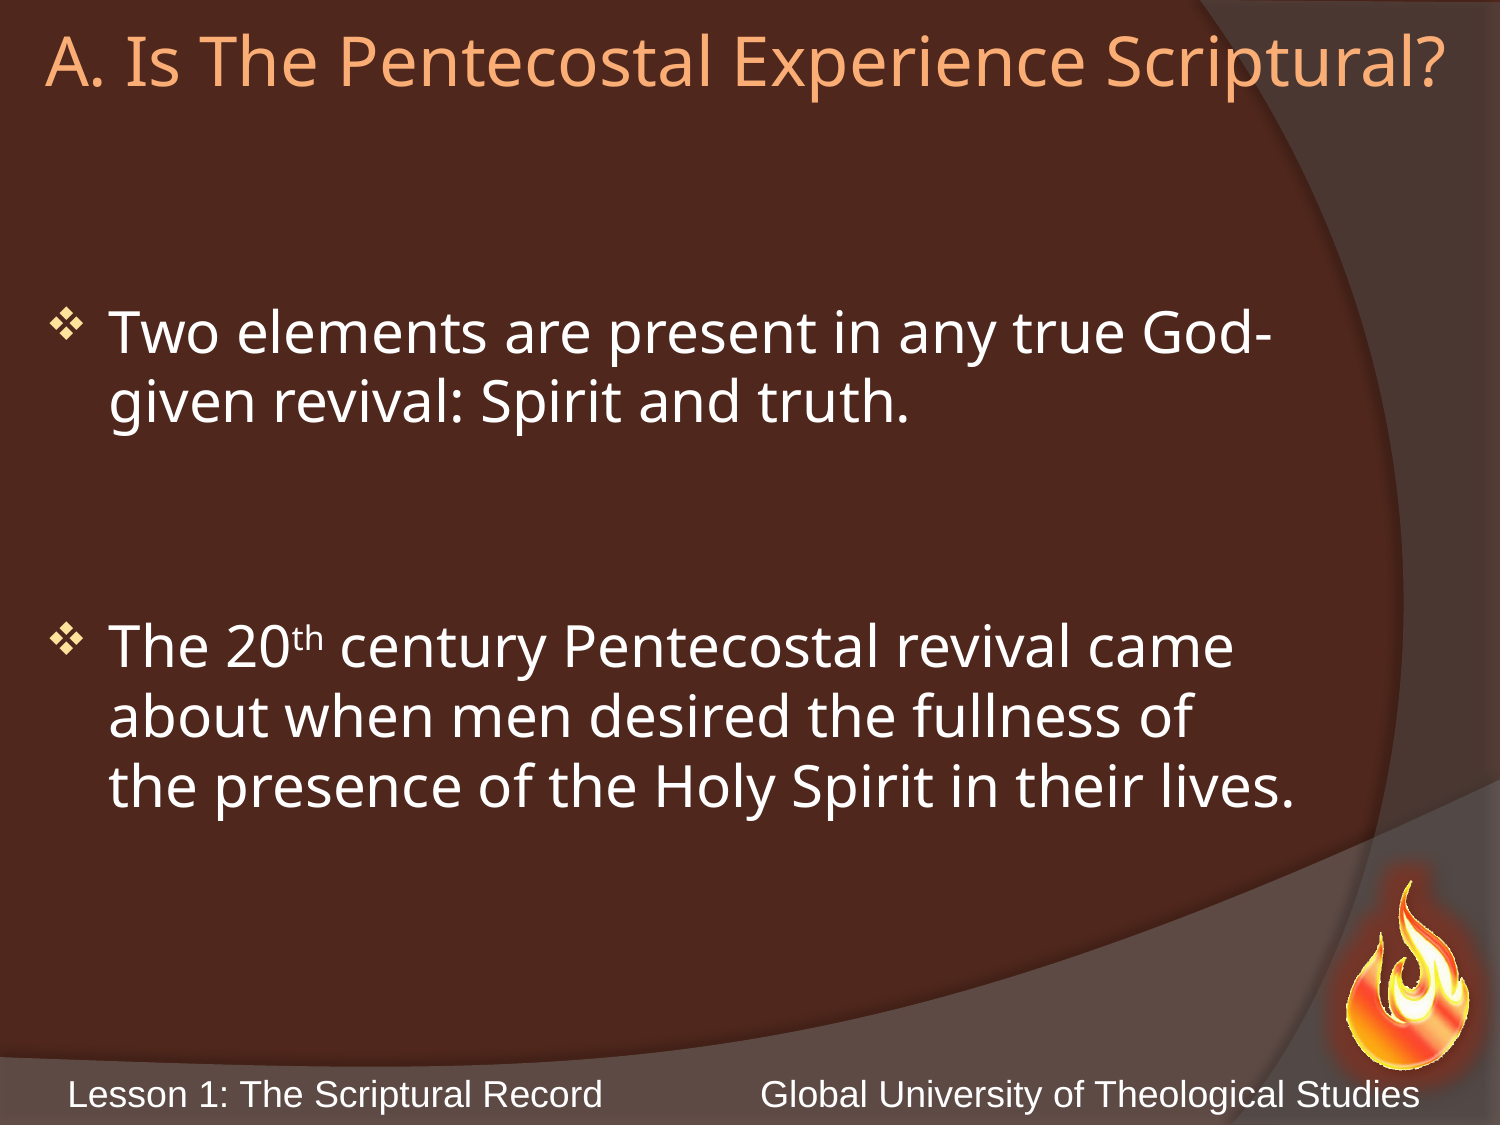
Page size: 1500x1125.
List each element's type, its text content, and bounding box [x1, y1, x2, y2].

picture [1339, 874, 1476, 1078]
list Two elements are present in any true God-given revival: Spirit and truth. The 20th century Pentecostal revival came about when men desired the fullness of the presence of the Holy Spirit in their lives. [24, 287, 1313, 1062]
title A. Is The Pentecostal Experience Scriptural? [37, 0, 1463, 118]
text_box Lesson 1: The Scriptural Record Global University of Theological Studies [0, 1062, 1500, 1123]
